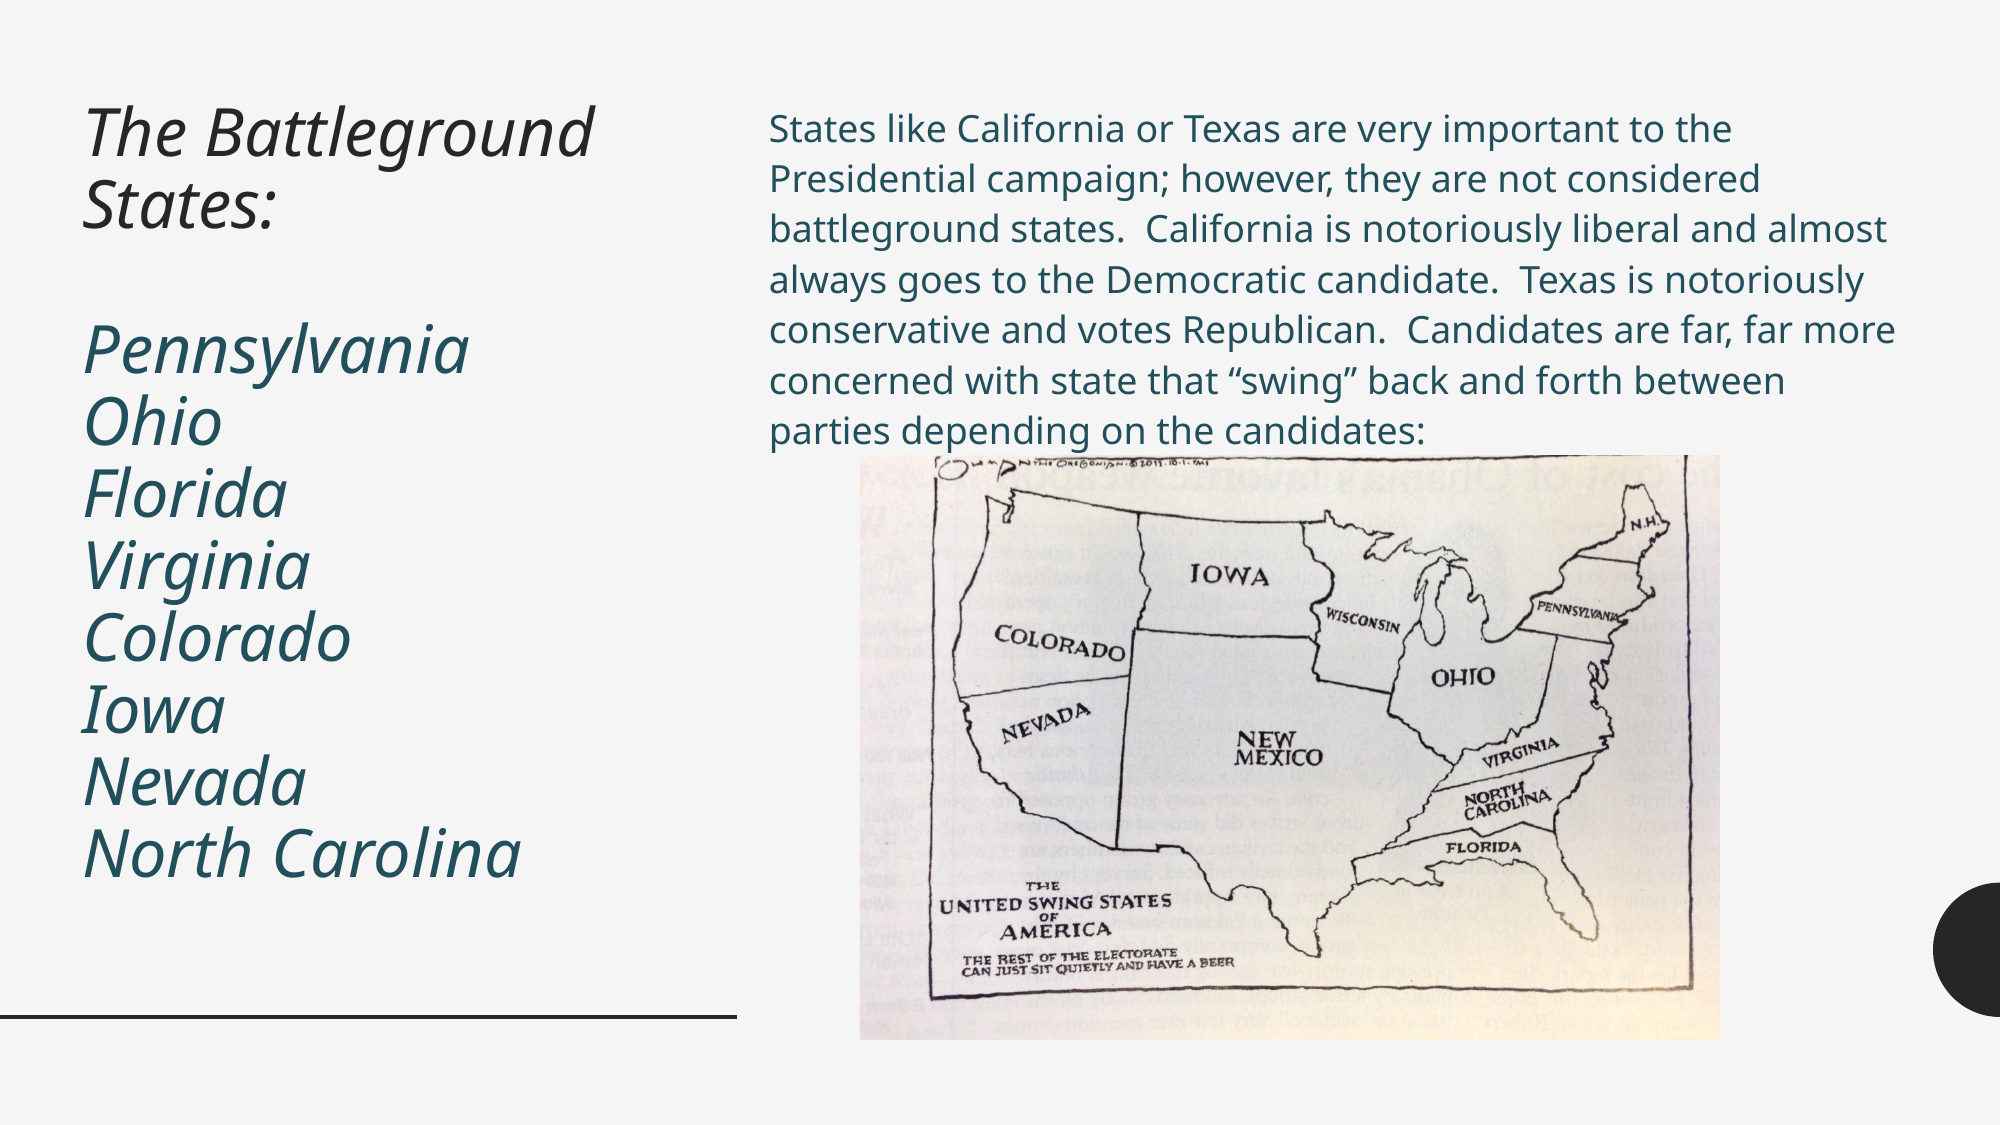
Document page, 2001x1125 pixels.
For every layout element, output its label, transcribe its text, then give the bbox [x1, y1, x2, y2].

picture [859, 455, 1720, 1066]
title The Battleground States: Pennsylvania Ohio Florida Virginia Colorado Iowa Nevada North Carolina [67, 91, 753, 905]
list States like California or Texas are very important to the Presidential campaign; however, they are not considered battleground states. California is notoriously liberal and almost always goes to the Democratic candidate. Texas is notoriously conservative and votes Republican. Candidates are far, far more concerned with state that “swing” back and forth between parties depending on the candidates: [753, 91, 1932, 1020]
